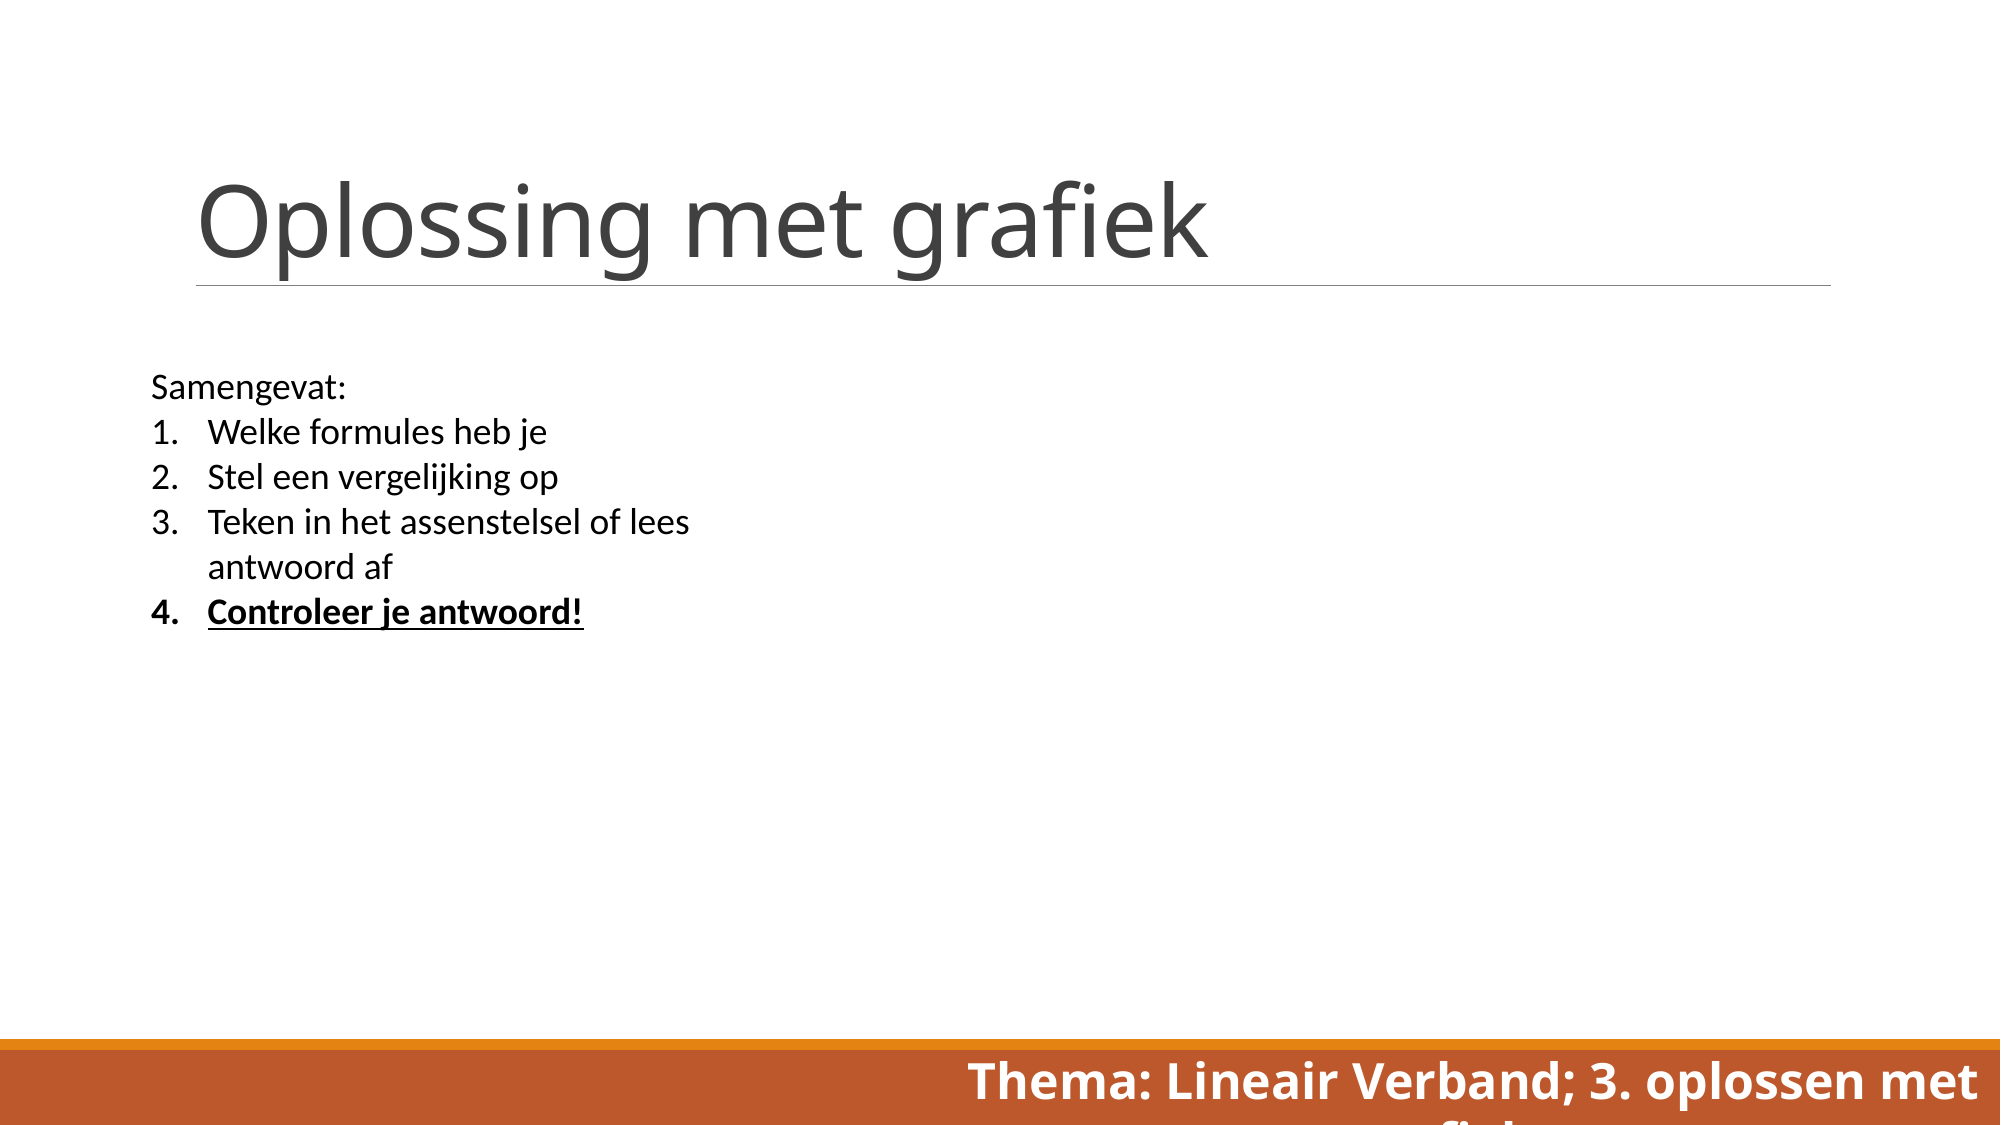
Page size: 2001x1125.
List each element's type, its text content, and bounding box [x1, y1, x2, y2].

title Oplossing met grafiek [180, 47, 1830, 285]
text_box Samengevat: Welke formules heb je Stel een vergelijking op Teken in het assenstelsel of lees antwoord af Controleer je antwoord! [136, 355, 842, 640]
text_box Thema: Lineair Verband; 3. oplossen met grafieken [947, 1042, 2000, 1125]
